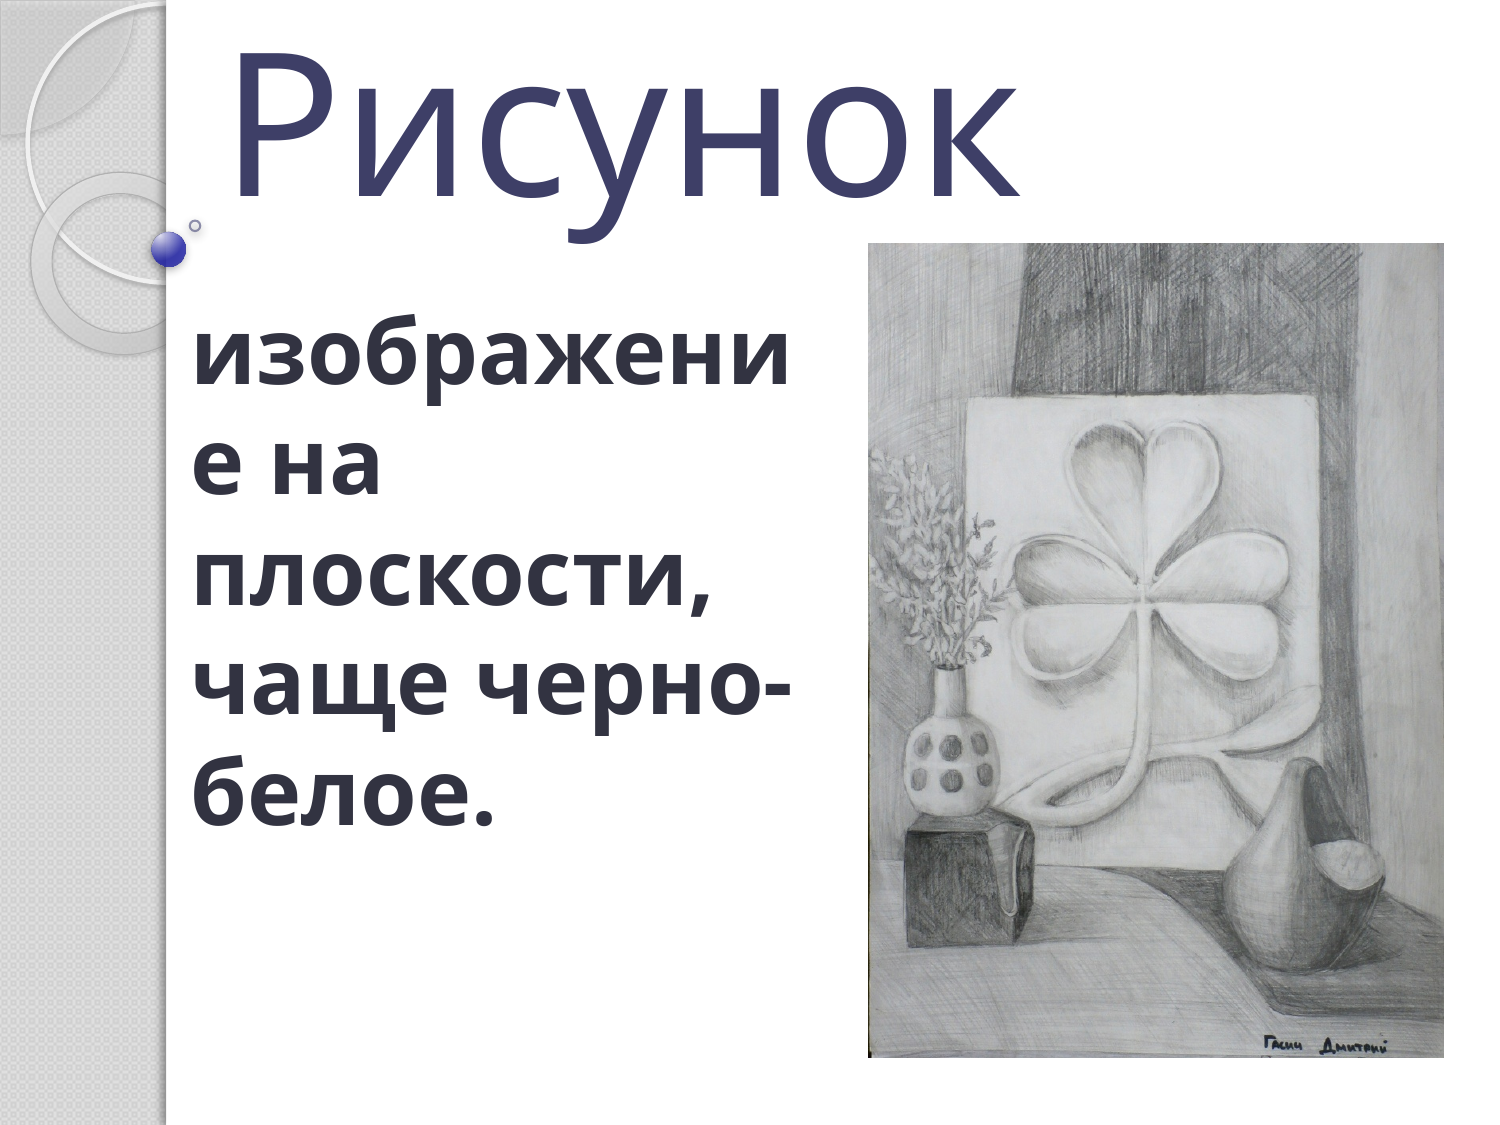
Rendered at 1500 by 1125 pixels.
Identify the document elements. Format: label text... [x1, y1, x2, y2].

subtitle изображение на плоскости, чаще черно-белое. [171, 292, 845, 1024]
title Рисунок [206, 30, 1450, 244]
picture [867, 243, 1444, 1058]
